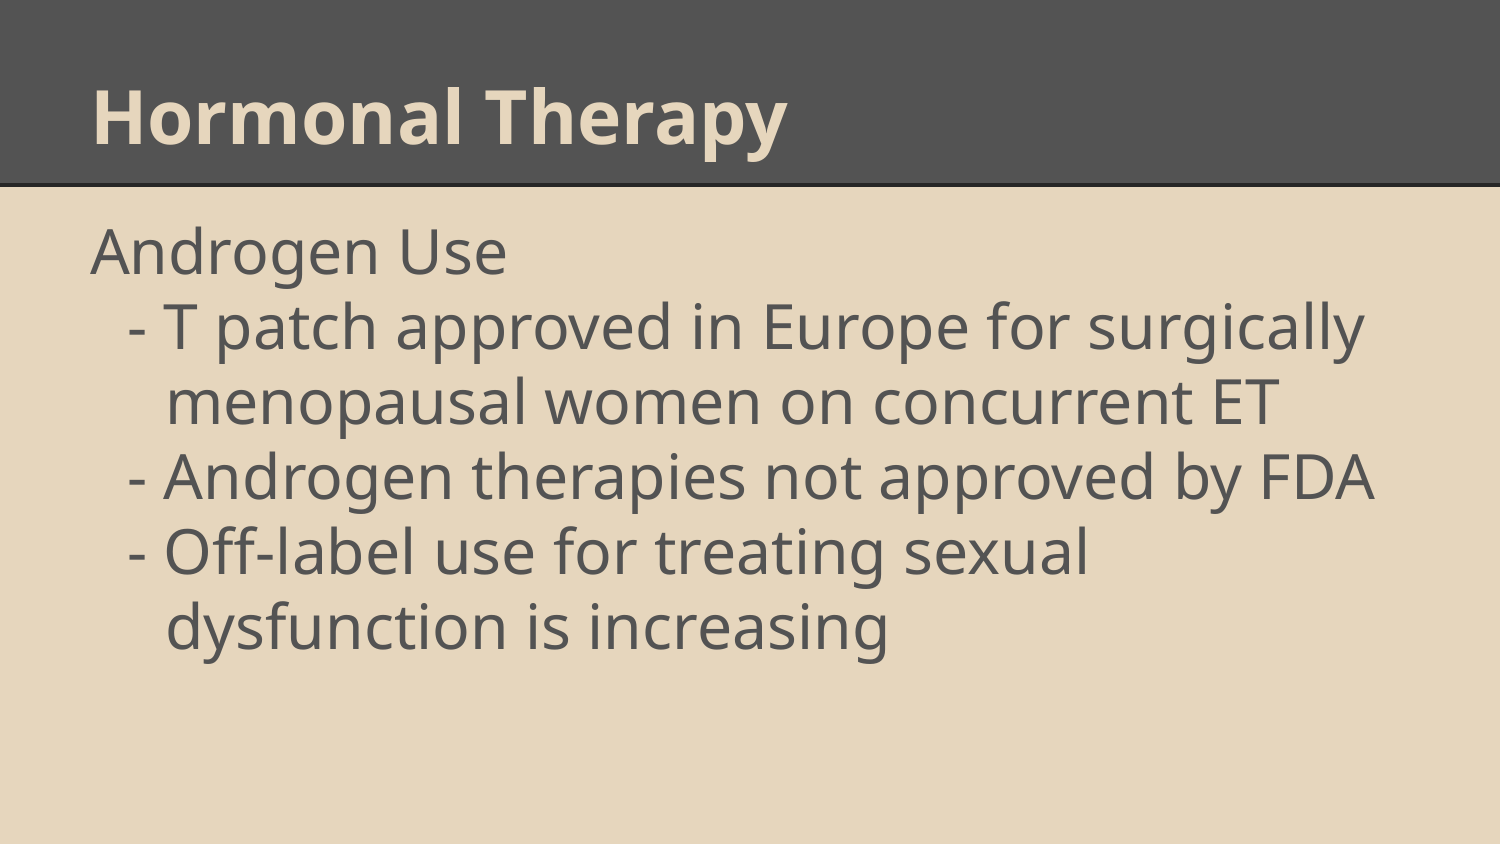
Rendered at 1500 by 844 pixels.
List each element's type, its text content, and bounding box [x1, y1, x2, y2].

title Hormonal Therapy [75, 33, 1425, 175]
list Androgen Use - T patch approved in Europe for surgically menopausal women on concurrent ET - Androgen therapies not approved by FDA - Off-label use for treating sexual dysfunction is increasing [75, 196, 1425, 808]
